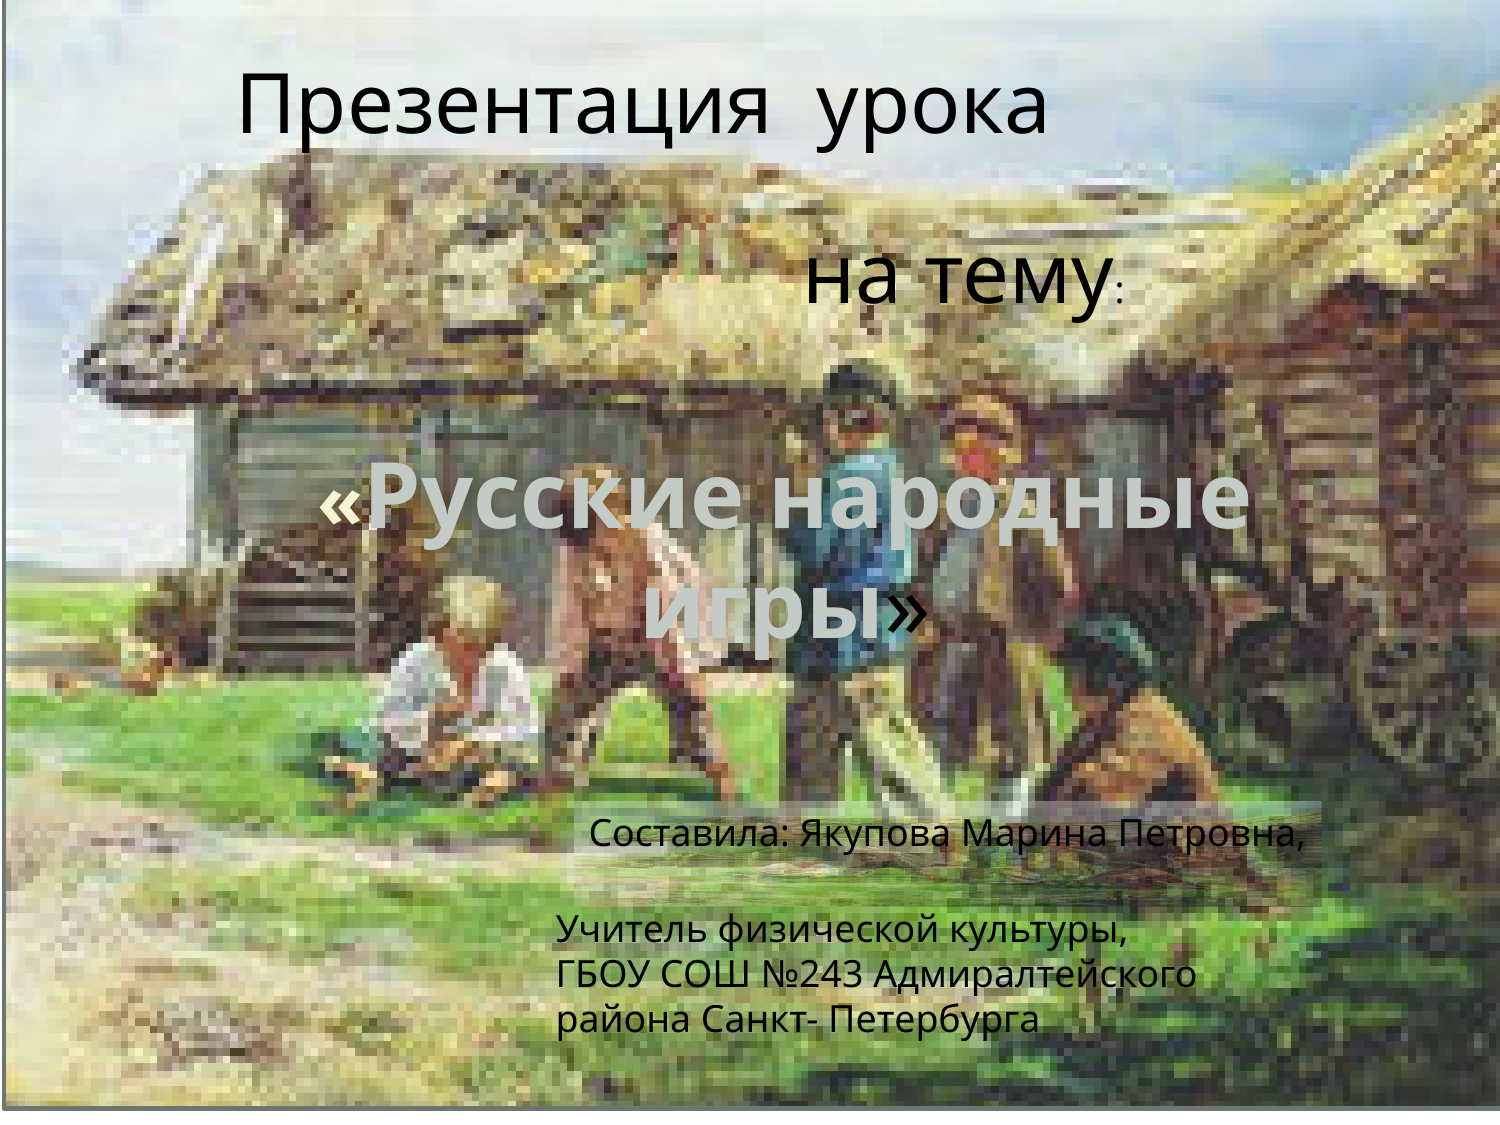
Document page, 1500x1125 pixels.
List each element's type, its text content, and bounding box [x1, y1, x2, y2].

text_box Учитель физической культуры, ГБОУ СОШ №243 Адмиралтейского района Санкт- Петербурга [540, 897, 1392, 1048]
text_box Презентация урока [147, 42, 1140, 158]
text_box «Русские народные игры» [147, 429, 1424, 665]
text_box Составила: Якупова Марина Петровна, [573, 801, 1322, 897]
text_box на тему: [787, 212, 1140, 328]
text_box [2, 0, 1500, 1111]
